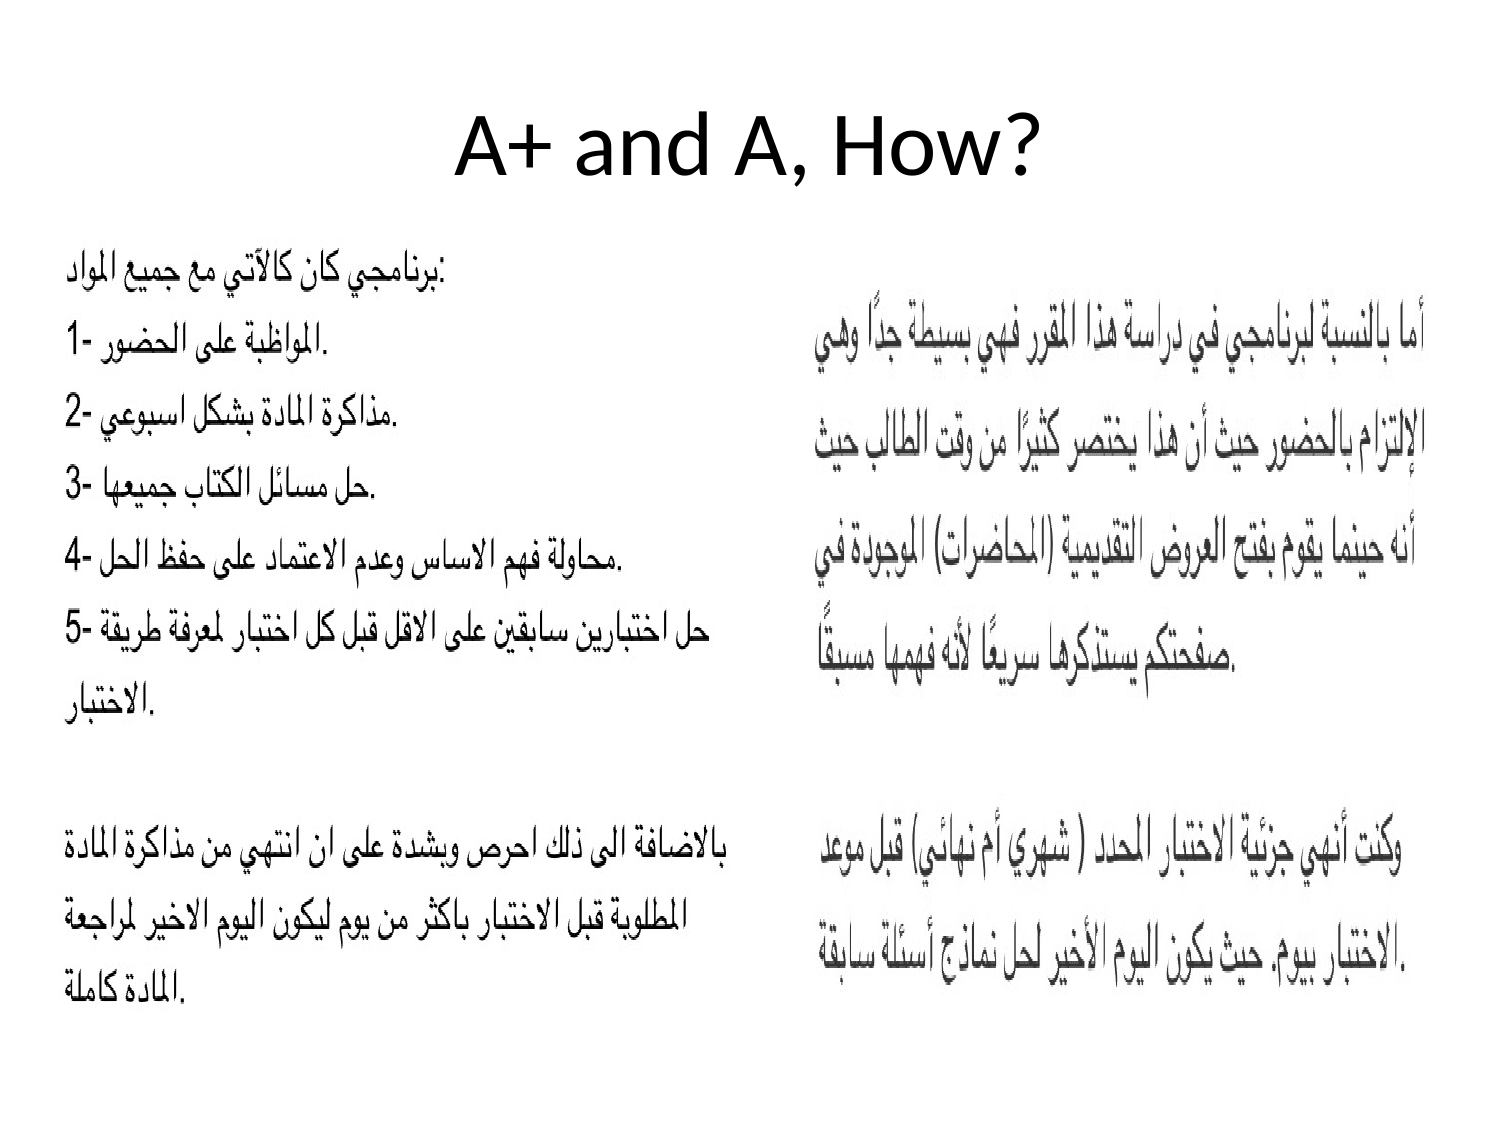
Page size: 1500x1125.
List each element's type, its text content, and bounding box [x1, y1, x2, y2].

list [787, 250, 1451, 1049]
picture [33, 225, 776, 1067]
title A+ and A, How? [75, 45, 1425, 233]
